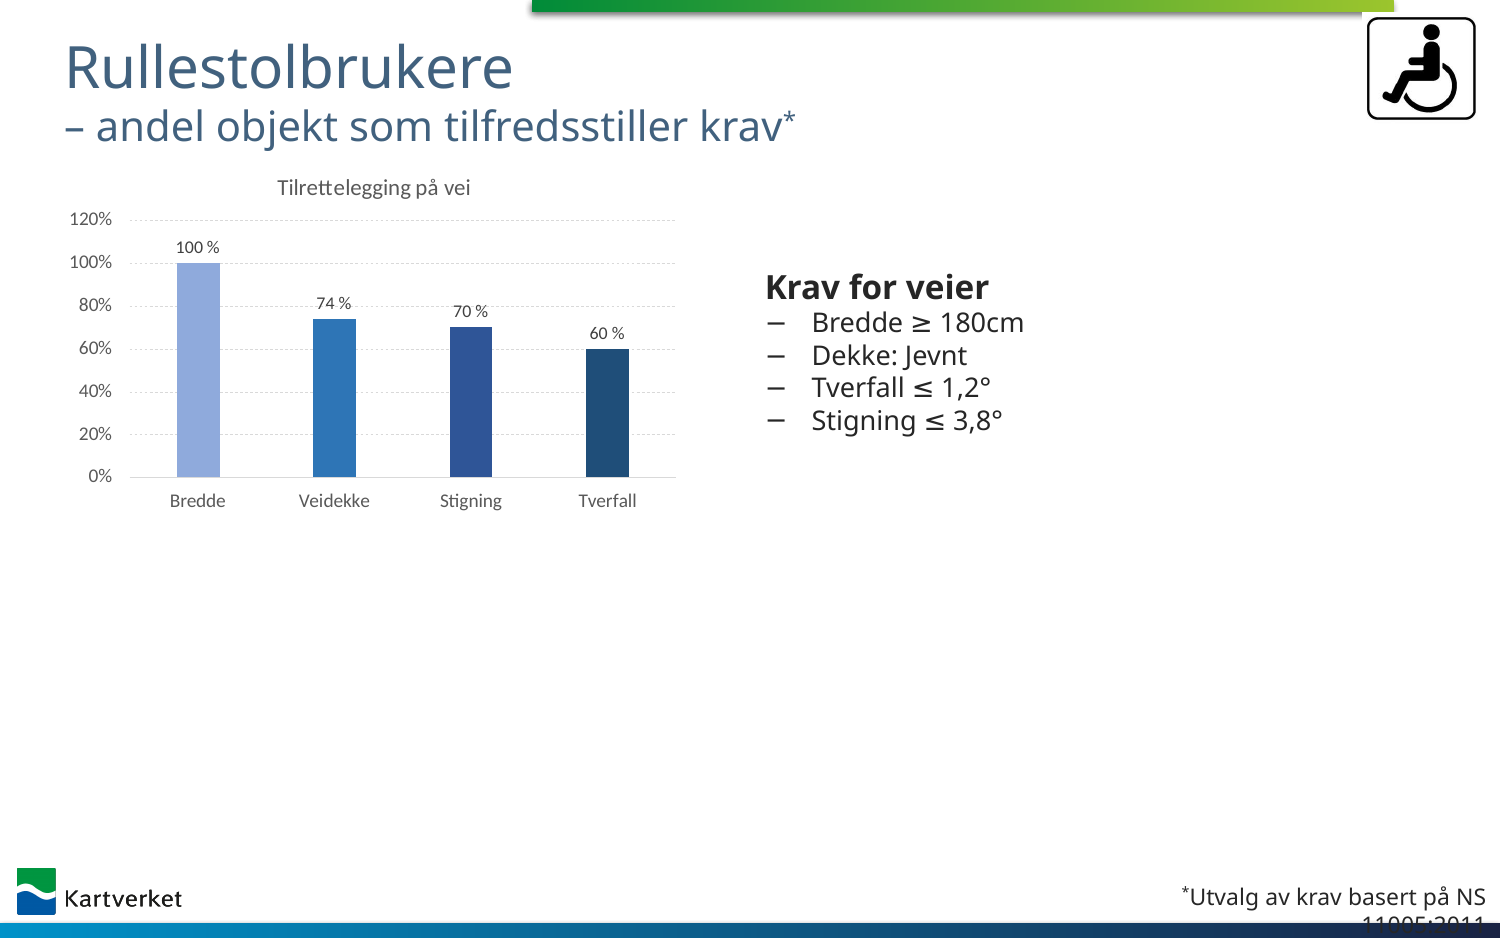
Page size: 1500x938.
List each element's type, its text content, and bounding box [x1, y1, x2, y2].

text_box Rullestolbrukere – andel objekt som tilfredsstiller krav* [49, 25, 1431, 158]
picture [62, 166, 687, 519]
picture [1362, 12, 1481, 126]
text_box *Utvalg av krav basert på NS 11005:2011 [1068, 873, 1500, 938]
text_box Krav for veier Bredde ≥ 180cm Dekke: Jevnt Tverfall ≤ 1,2° Stigning ≤ 3,8° [750, 258, 1234, 444]
